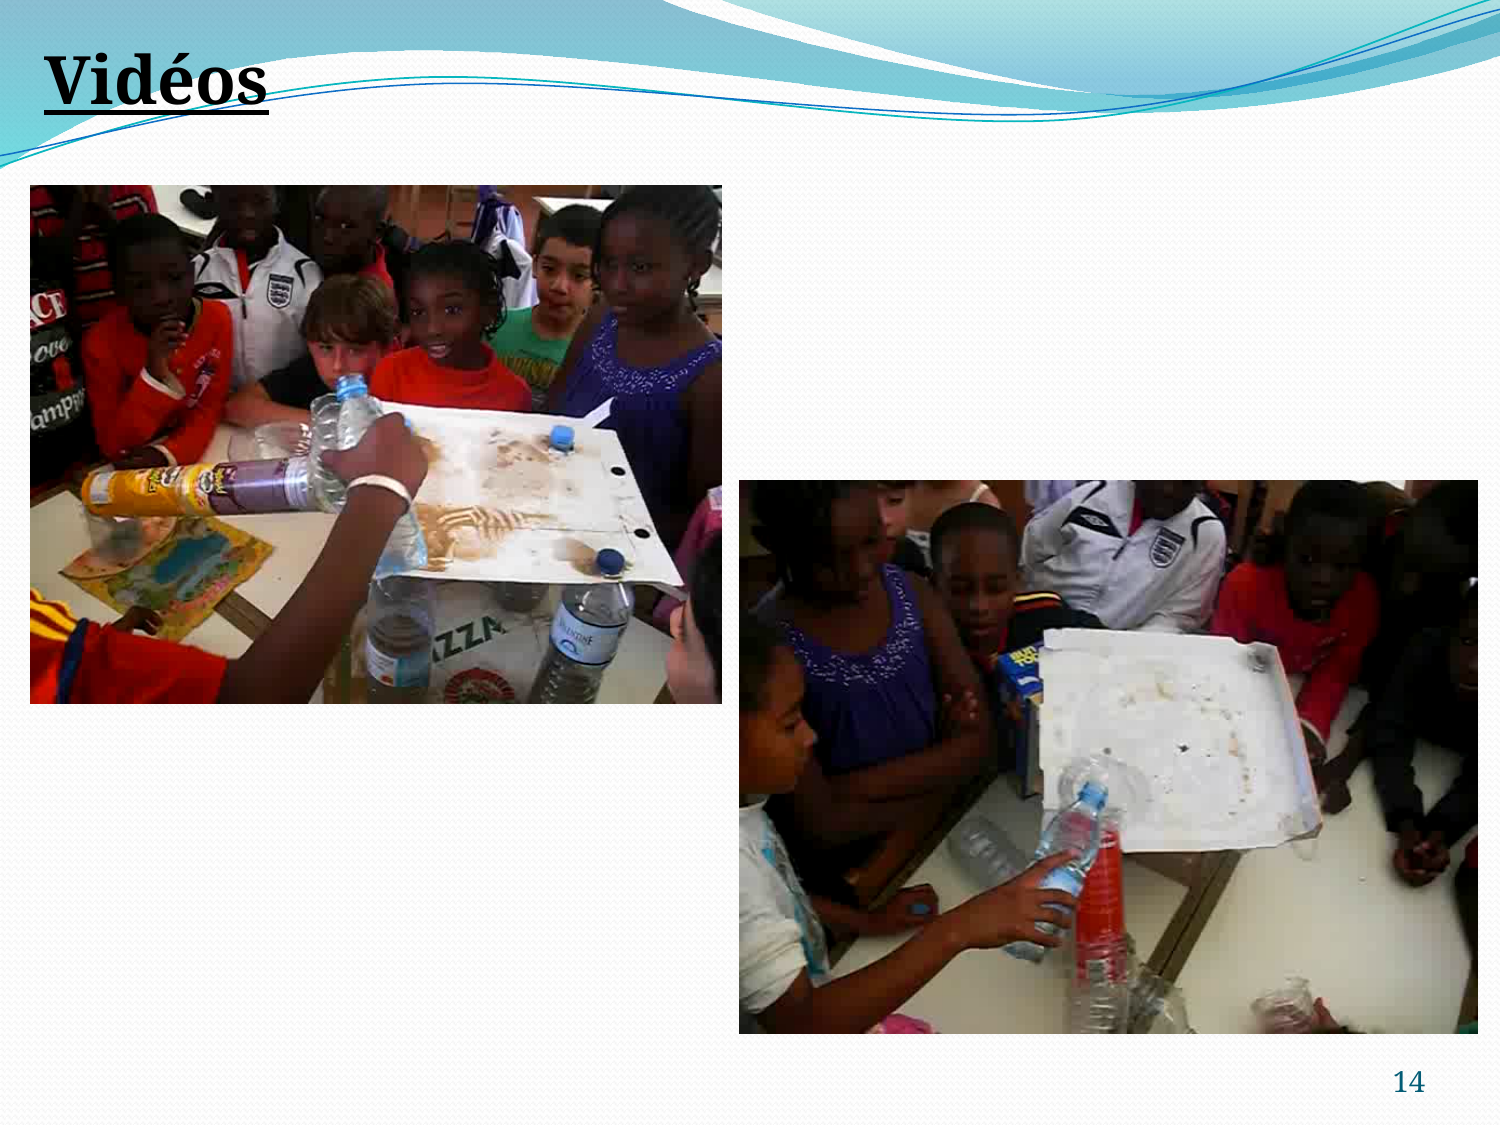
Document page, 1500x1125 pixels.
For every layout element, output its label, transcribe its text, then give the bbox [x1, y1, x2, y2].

slide_number 14 [1299, 1047, 1425, 1103]
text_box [29, 184, 723, 705]
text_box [737, 479, 1479, 1036]
text_box Vidéos [29, 30, 290, 126]
